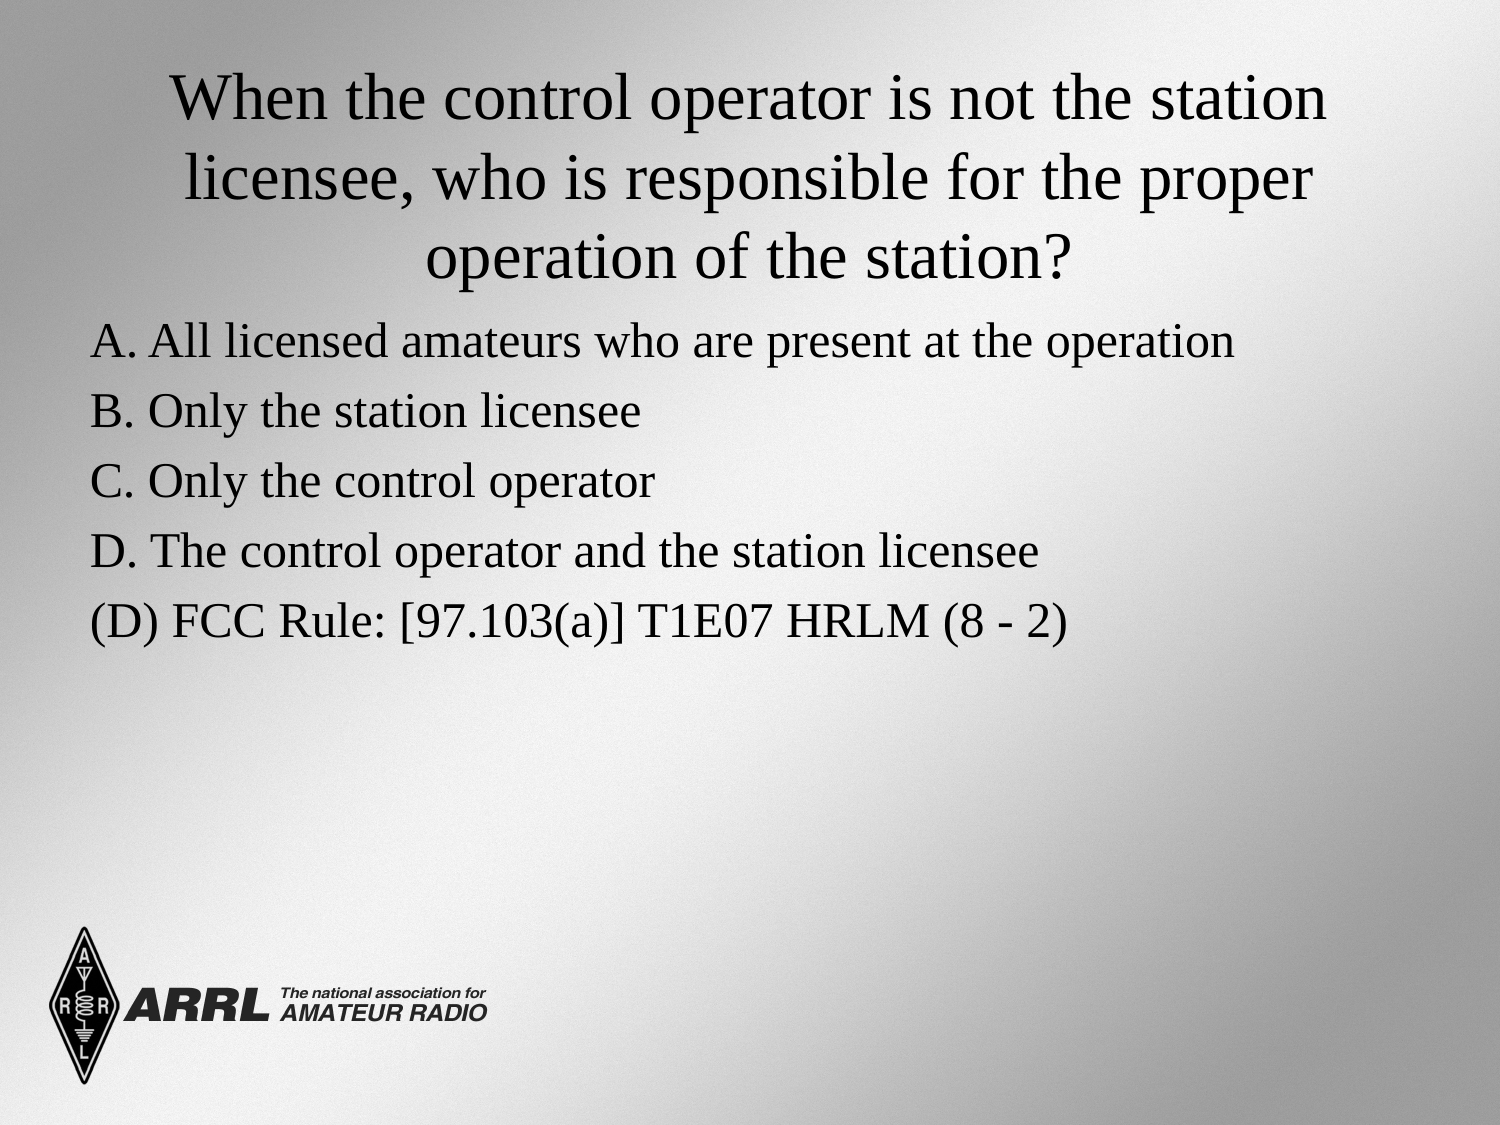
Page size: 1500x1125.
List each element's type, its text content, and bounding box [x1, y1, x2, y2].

picture [0, 0, 1500, 1125]
title When the control operator is not the station licensee, who is responsible for the proper operation of the station? [75, 45, 1425, 233]
list A. All licensed amateurs who are present at the operation B. Only the station licensee C. Only the control operator D. The control operator and the station licensee (D) FCC Rule: [97.103(a)] T1E07 HRLM (8 - 2) [75, 299, 1425, 1005]
